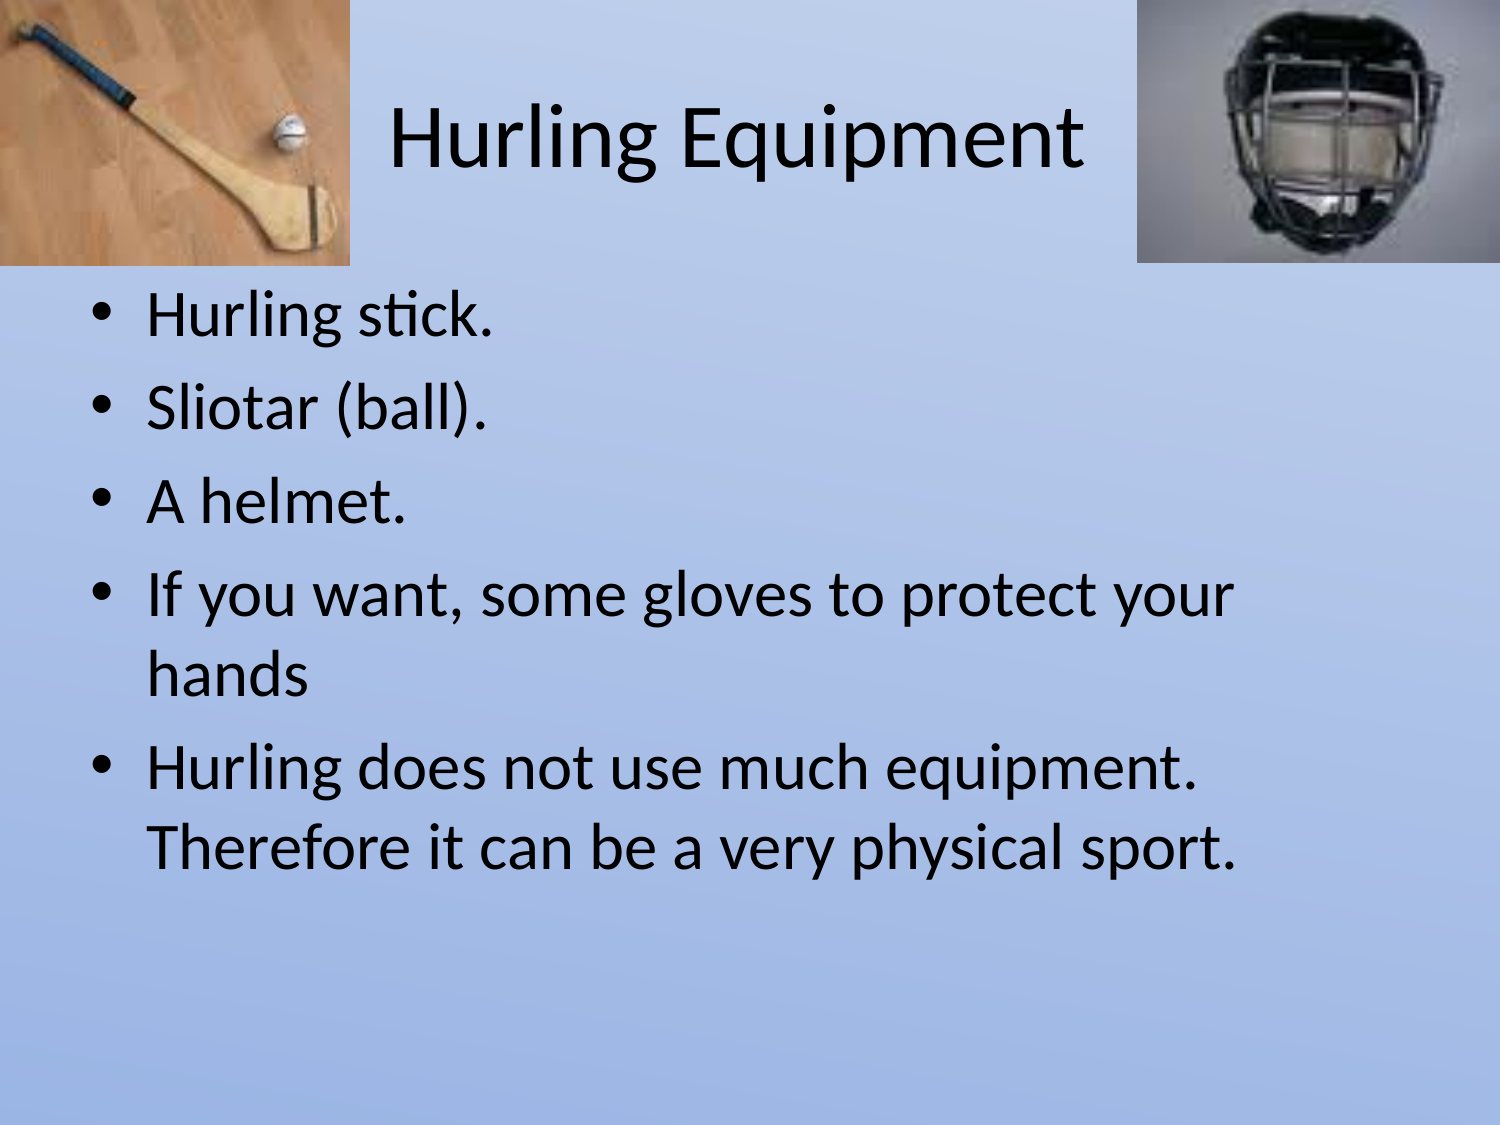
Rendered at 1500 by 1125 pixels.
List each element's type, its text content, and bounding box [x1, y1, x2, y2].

picture [0, 0, 351, 267]
list Hurling stick. Sliotar (ball). A helmet. If you want, some gloves to protect your hands Hurling does not use much equipment. Therefore it can be a very physical sport. [75, 262, 1425, 1005]
title Hurling Equipment [354, 37, 1132, 225]
picture [1137, 0, 1500, 263]
